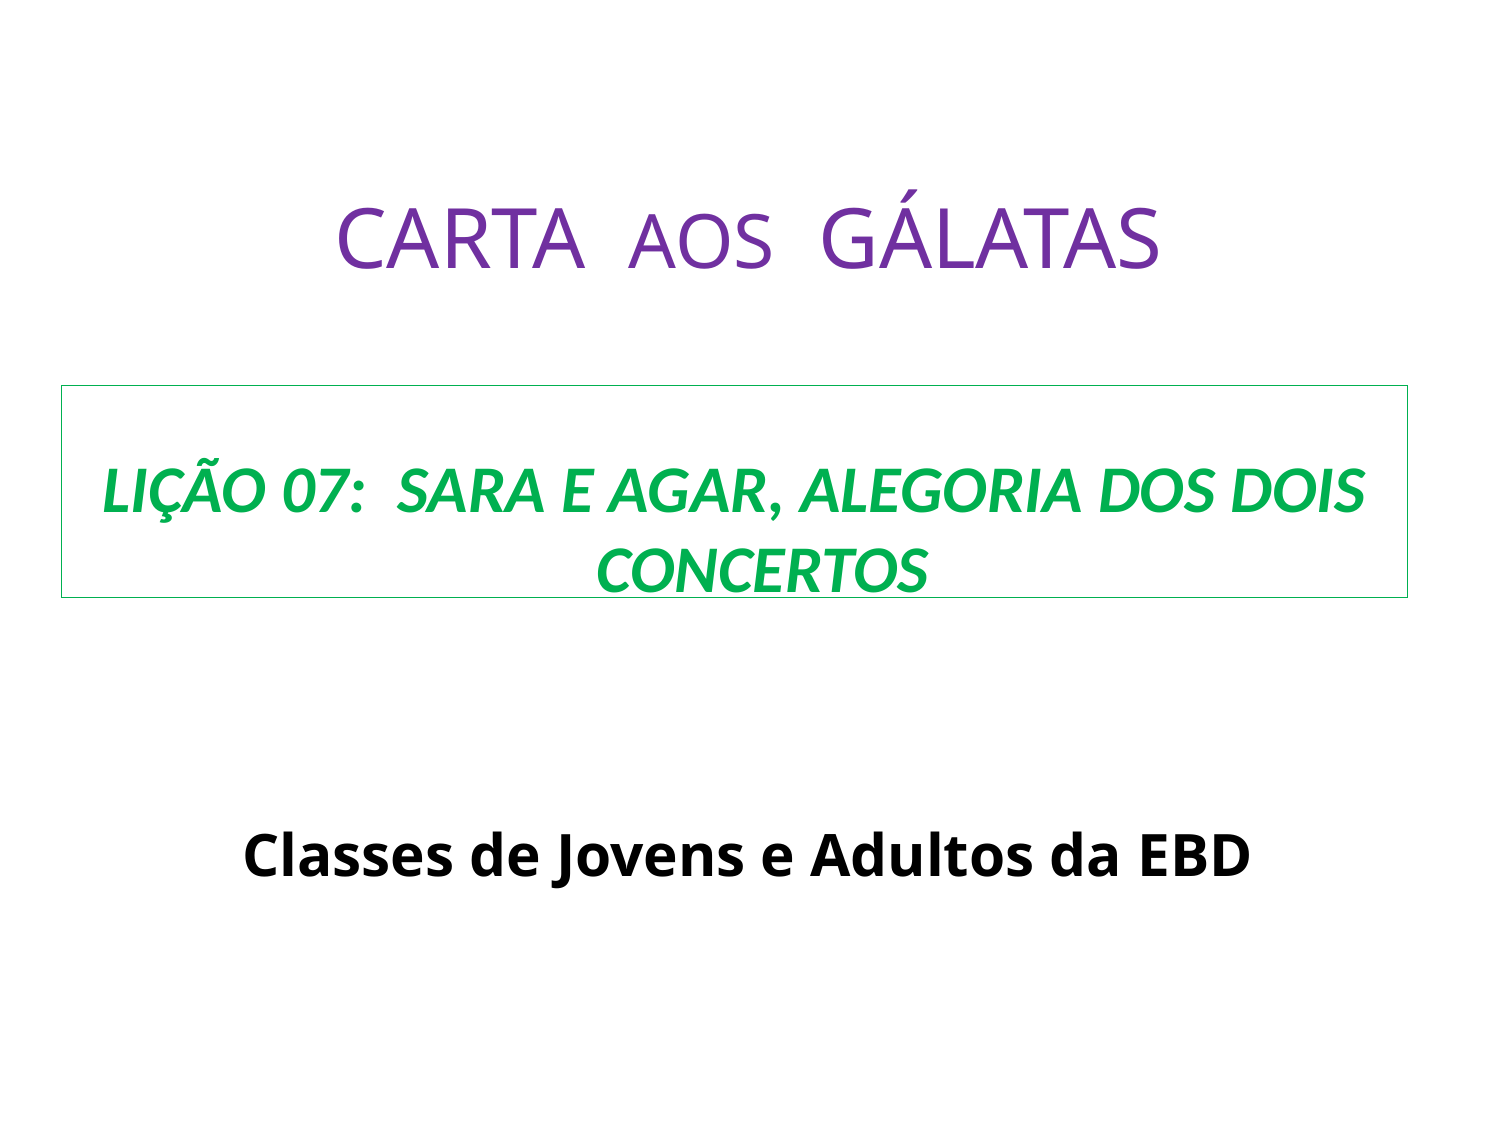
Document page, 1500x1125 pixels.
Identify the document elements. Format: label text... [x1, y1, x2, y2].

text_box Classes de Jovens e Adultos da EBD [112, 810, 1384, 937]
subtitle LIÇÃO 07: SARA E AGAR, ALEGORIA DOS DOIS CONCERTOS [61, 385, 1408, 598]
text_box CARTA AOS GÁLATAS [87, 177, 1411, 293]
